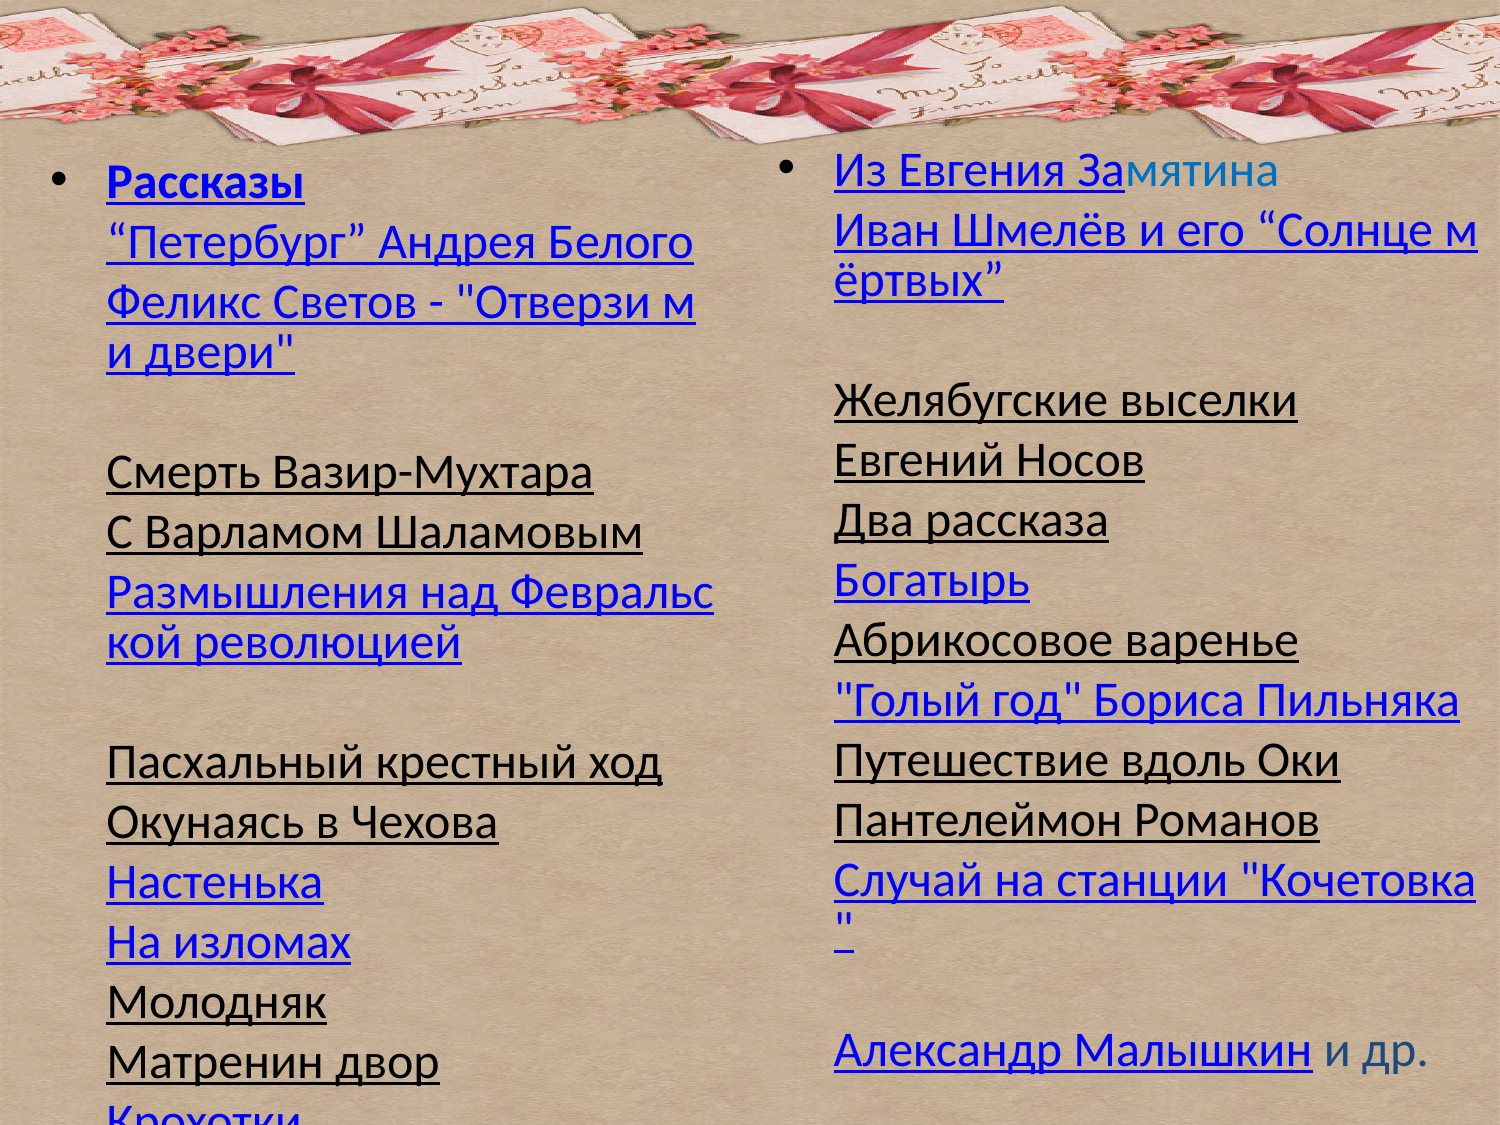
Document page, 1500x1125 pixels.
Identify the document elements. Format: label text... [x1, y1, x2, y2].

picture [0, 0, 1500, 1125]
list Рассказы “Петербург” Андрея Белого Феликс Светов - "Отверзи ми двери" Смерть Вазир-Мухтара С Варламом Шаламовым Размышления над Февральской революцией Пасхальный крестный ход Окунаясь в Чехова Настенька На изломах Молодняк Матренин двор Крохотки [34, 140, 738, 1102]
list Из Евгения Замятина Иван Шмелёв и его “Солнце мёртвых” Желябугские выселки Евгений Носов Два рассказа Богатырь Абрикосовое варенье "Голый год" Бориса Пильняка Путешествие вдоль Оки Пантелеймон Романов Случай на станции "Кочетовка" Александр Малышкин и др. [762, 128, 1500, 1125]
